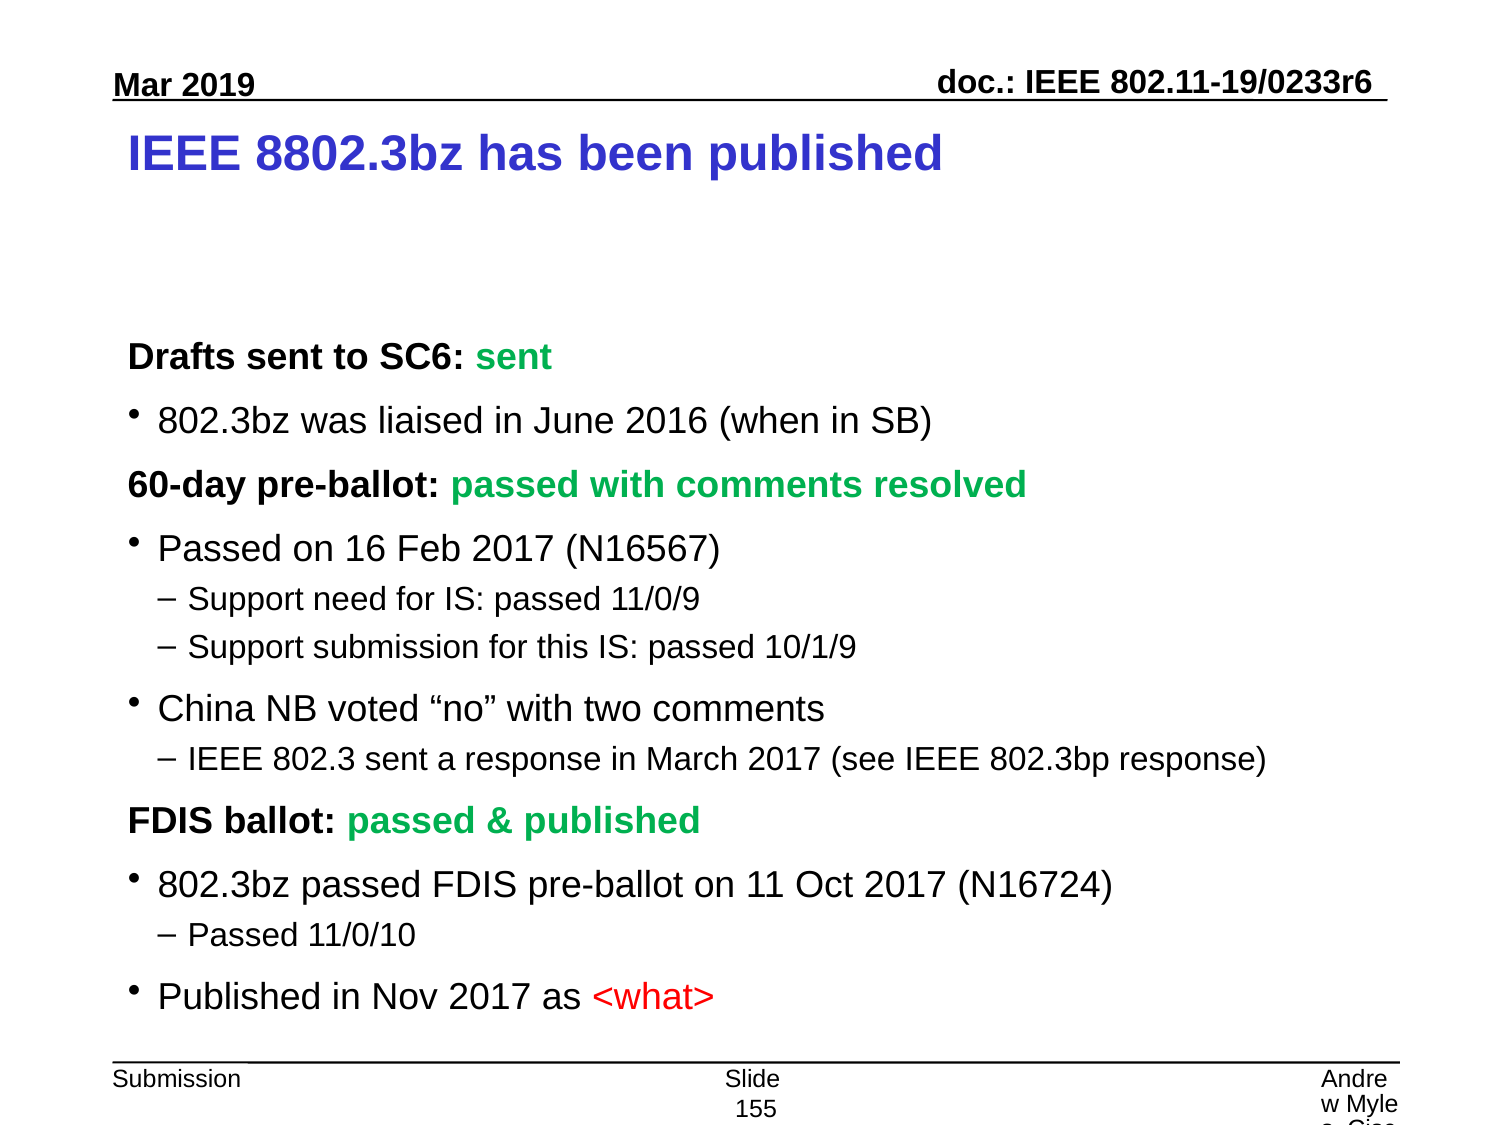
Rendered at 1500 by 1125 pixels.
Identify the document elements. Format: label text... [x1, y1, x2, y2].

title IEEE 8802.3bz has been published [112, 112, 1388, 288]
footer Andrew Myles, Cisco [1320, 1061, 1402, 1093]
list Drafts sent to SC6: sent 802.3bz was liaised in June 2016 (when in SB) 60-day pre-ballot: passed with comments resolved Passed on 16 Feb 2017 (N16567) Support need for IS: passed 11/0/9 Support submission for this IS: passed 10/1/9 China NB voted “no” with two comments IEEE 802.3 sent a response in March 2017 (see IEEE 802.3bp response) FDIS ballot: passed & published 802.3bz passed FDIS pre-ballot on 11 Oct 2017 (N16724) Passed 11/0/10 Published in Nov 2017 as <what> [112, 324, 1388, 1000]
slide_number Slide 155 [709, 1061, 803, 1093]
